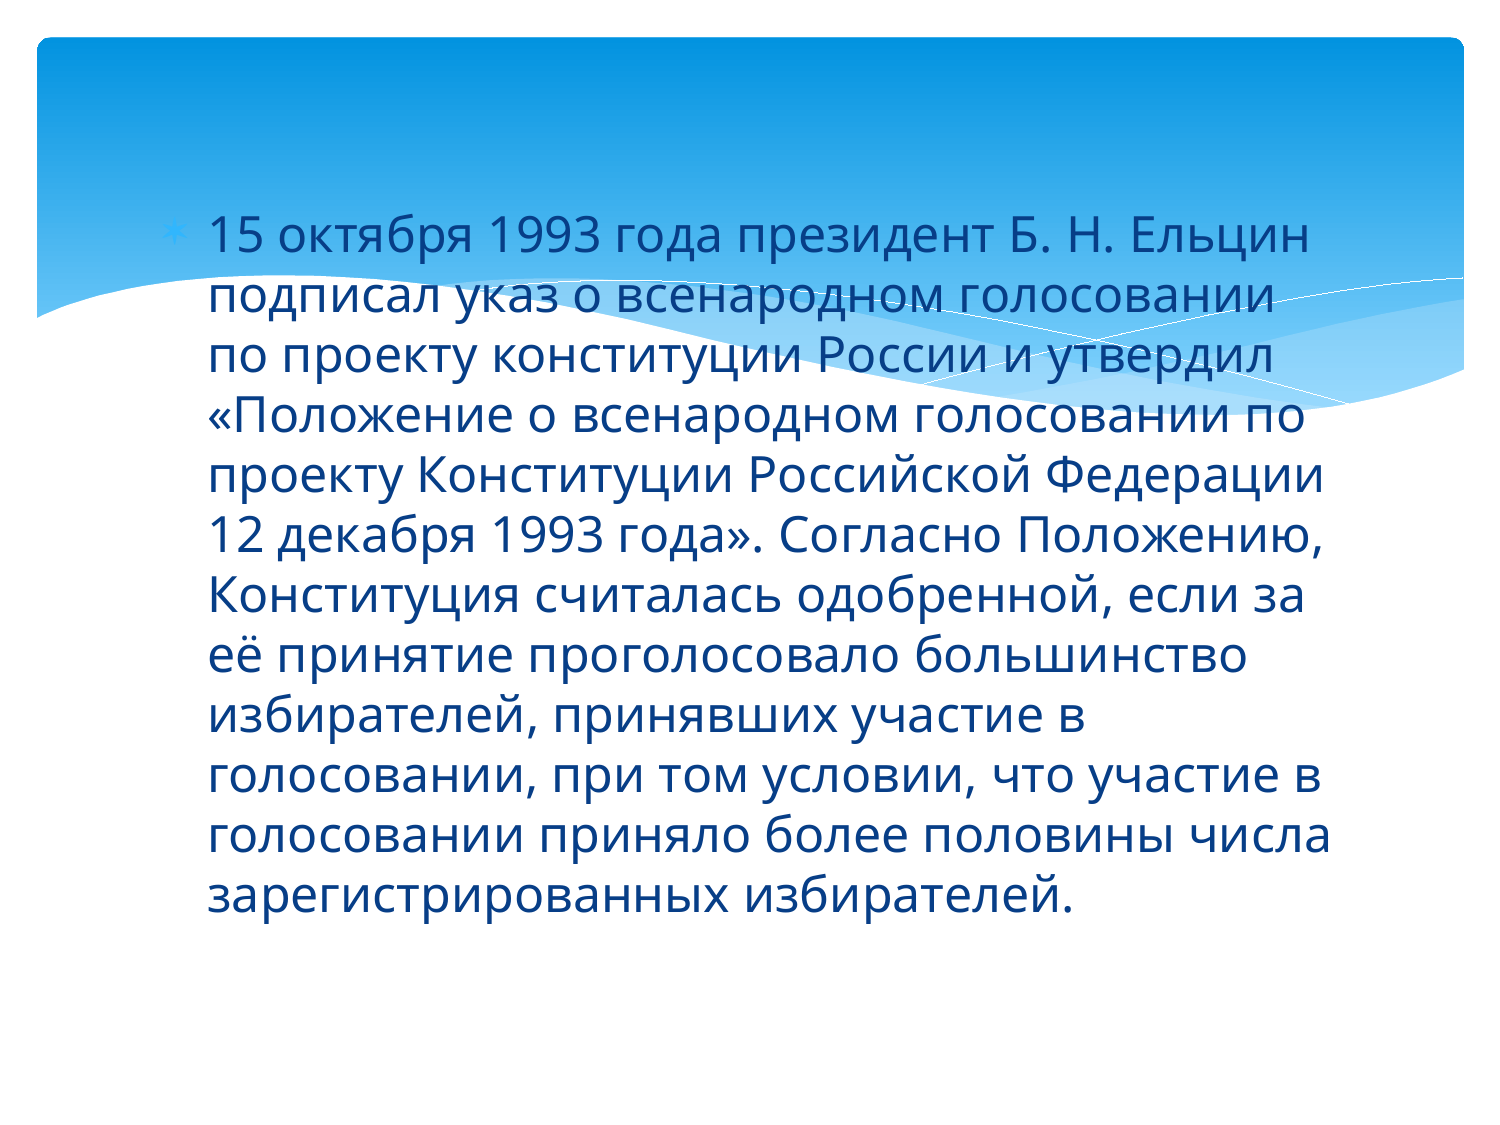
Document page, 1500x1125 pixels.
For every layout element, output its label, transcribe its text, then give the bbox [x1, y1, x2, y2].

list 15 октября 1993 года президент Б. Н. Ельцин подписал указ о всенародном голосовании по проекту конституции России и утвердил «Положение о всенародном голосовании по проекту Конституции Российской Федерации 12 декабря 1993 года». Согласно Положению, Конституция считалась одобренной, если за её принятие проголосовало большинство избирателей, принявших участие в голосовании, при том условии, что участие в голосовании приняло более половины числа зарегистрированных избирателей. [147, 125, 1359, 1005]
